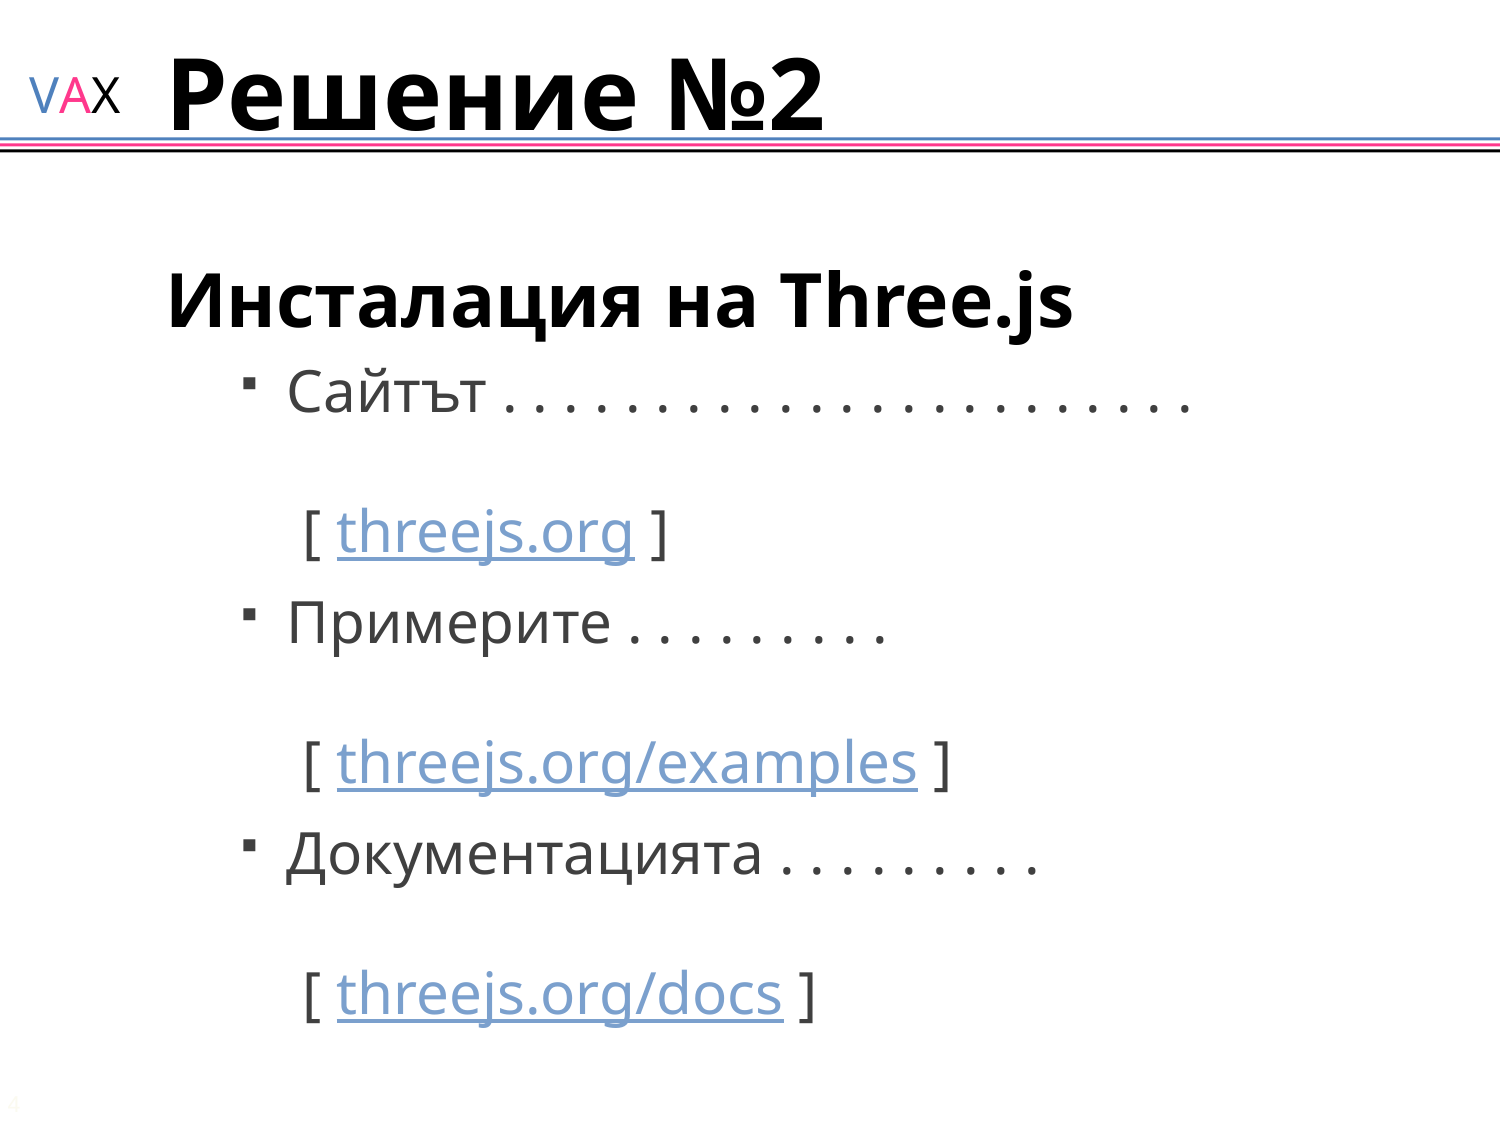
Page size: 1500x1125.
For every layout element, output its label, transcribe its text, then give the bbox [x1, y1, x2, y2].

title Решение №2 [0, 37, 1500, 144]
list Инсталация на Three.js Сайтът . . . . . . . . . . . . . . . . . . . . . . . [ threejs.org ] Примерите . . . . . . . . . [ threejs.org/examples ] Документацията . . . . . . . . . [ threejs.org/docs ] [150, 200, 1488, 1113]
